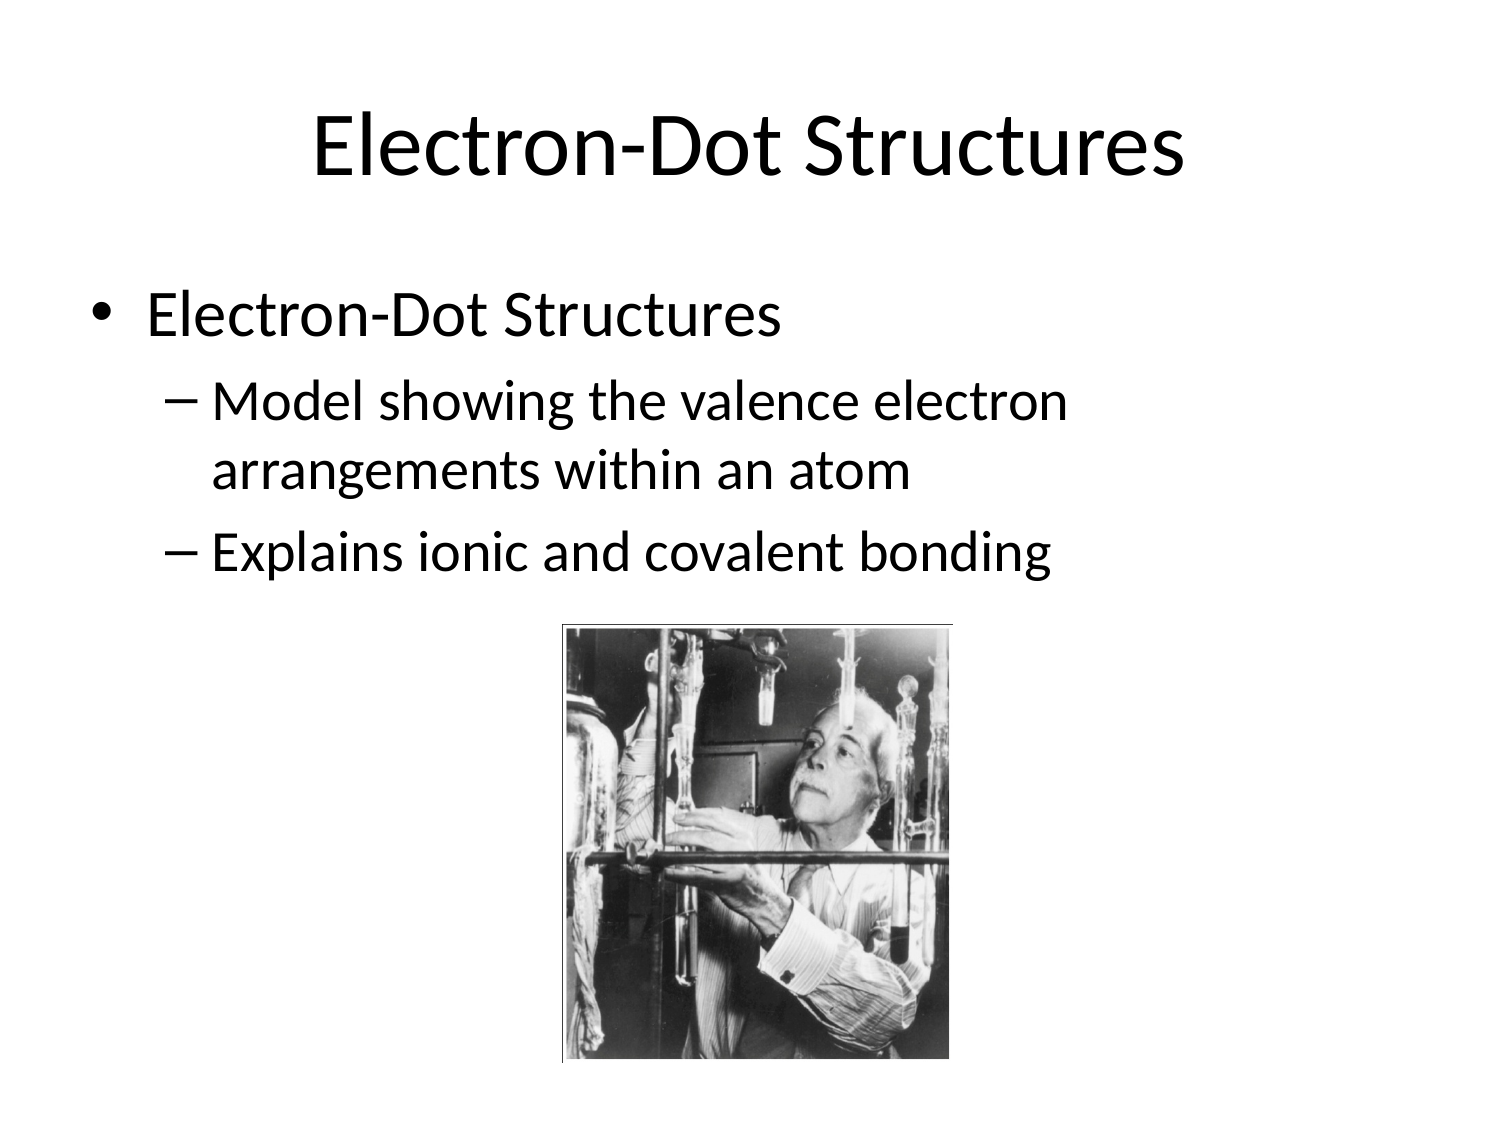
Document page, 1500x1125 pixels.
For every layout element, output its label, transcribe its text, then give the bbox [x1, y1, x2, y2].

title Electron-Dot Structures [75, 45, 1425, 233]
picture [562, 624, 953, 1063]
list Electron-Dot Structures Model showing the valence electron arrangements within an atom Explains ionic and covalent bonding [75, 262, 1425, 1005]
